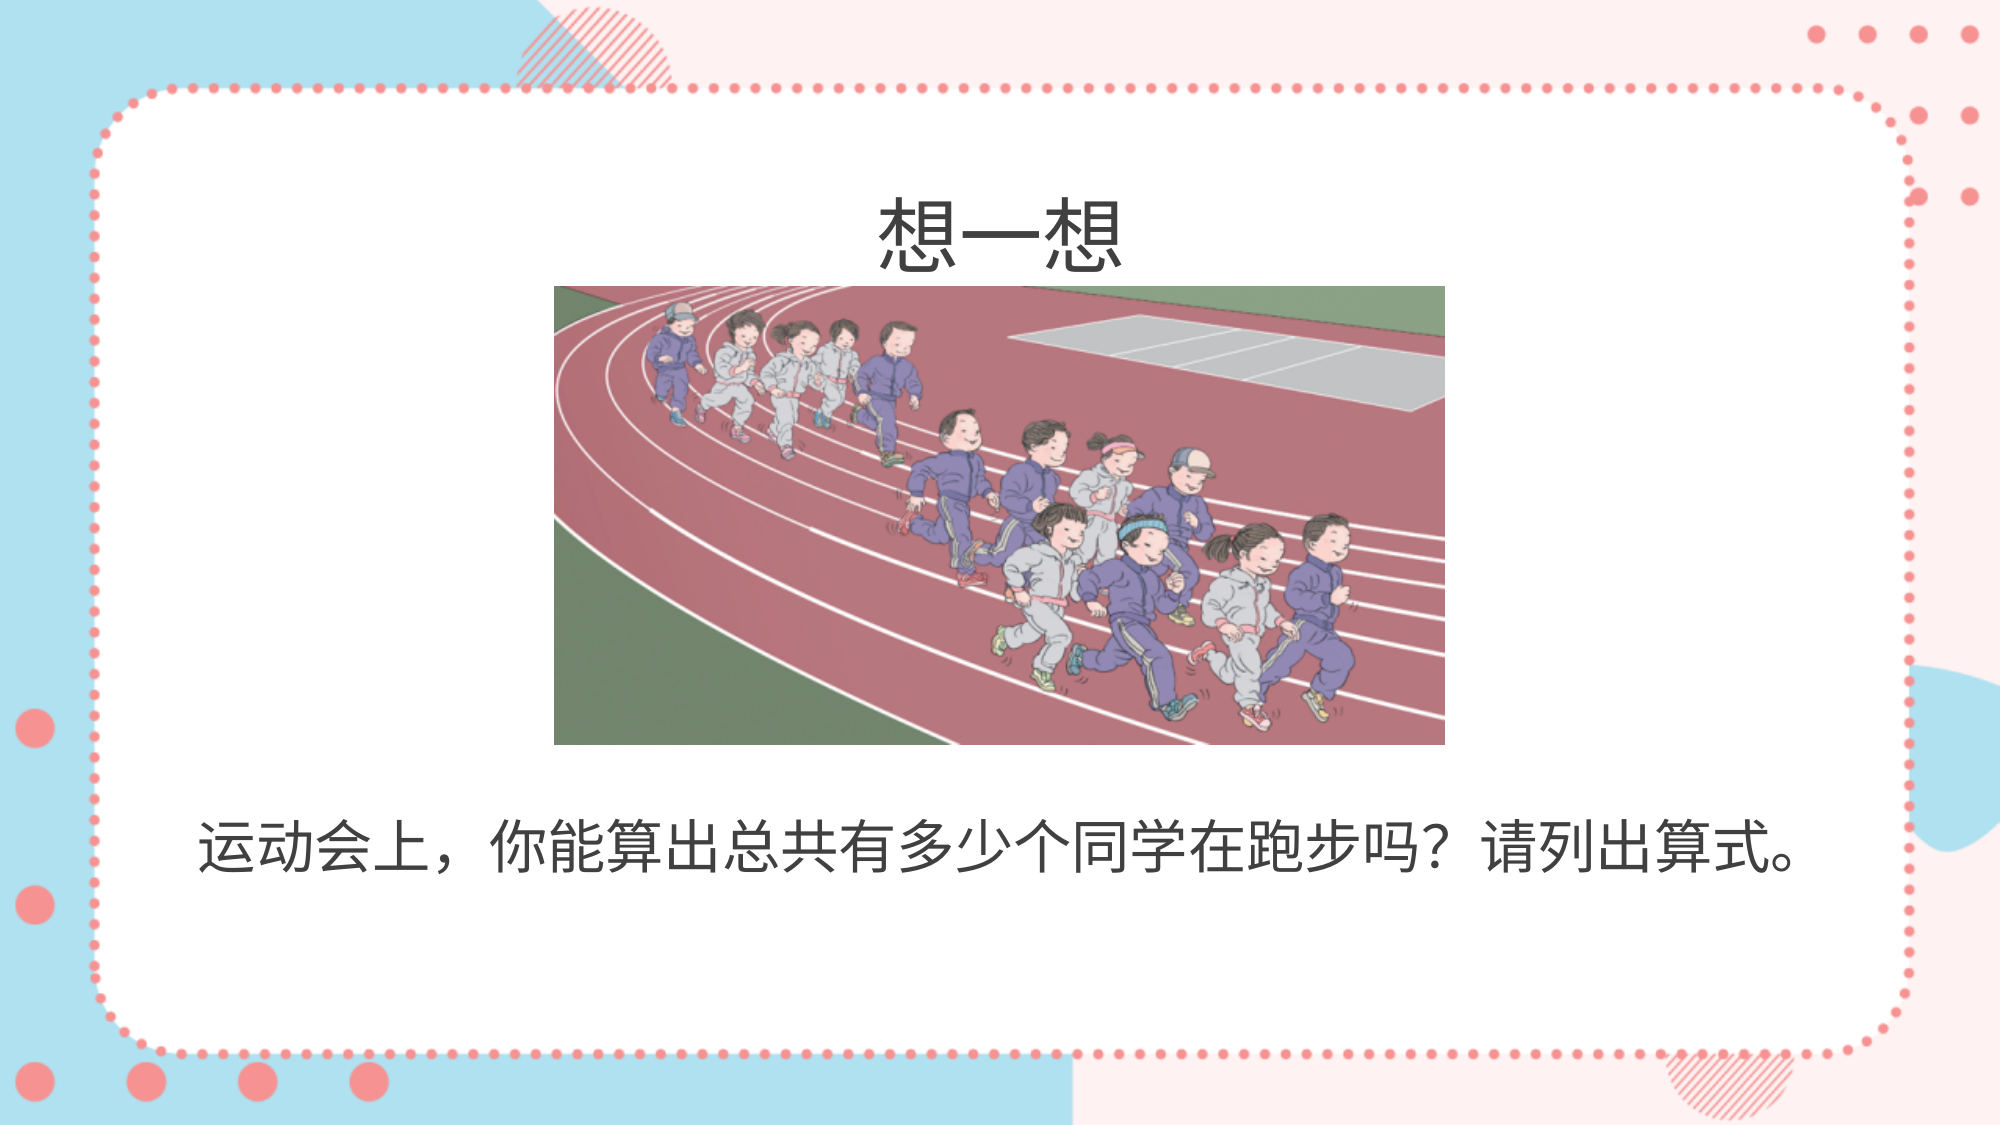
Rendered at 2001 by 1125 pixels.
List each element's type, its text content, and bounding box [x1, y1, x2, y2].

picture [0, 0, 2000, 1125]
text_box 想一想 [657, 176, 1345, 286]
text_box 运动会上，你能算出总共有多少个同学在跑步吗？请列出算式。 [183, 767, 1814, 888]
